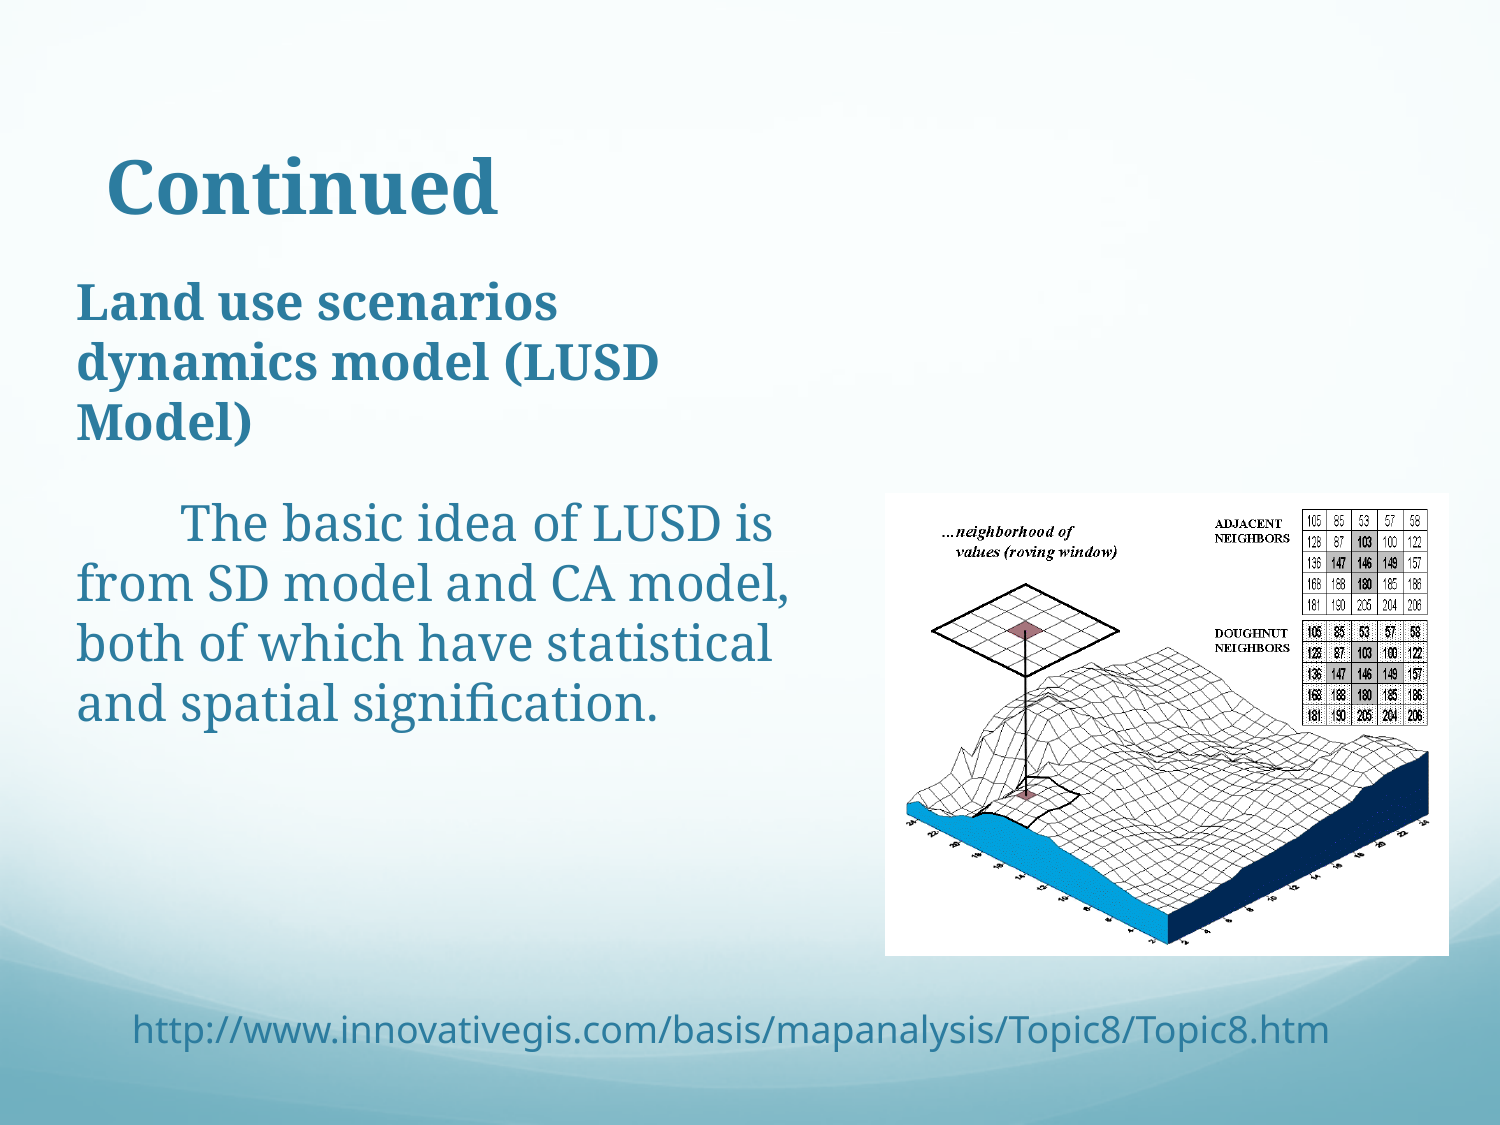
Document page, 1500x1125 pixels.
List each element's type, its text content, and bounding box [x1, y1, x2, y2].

list Land use scenarios dynamics model (LUSD Model) The basic idea of LUSD is from SD model and CA model, both of which have statistical and spatial signification. [61, 262, 823, 975]
picture [884, 493, 1450, 957]
title Continued [90, 17, 1410, 237]
text_box http://www.innovativegis.com/basis/mapanalysis/Topic8/Topic8.htm [117, 998, 1347, 1058]
